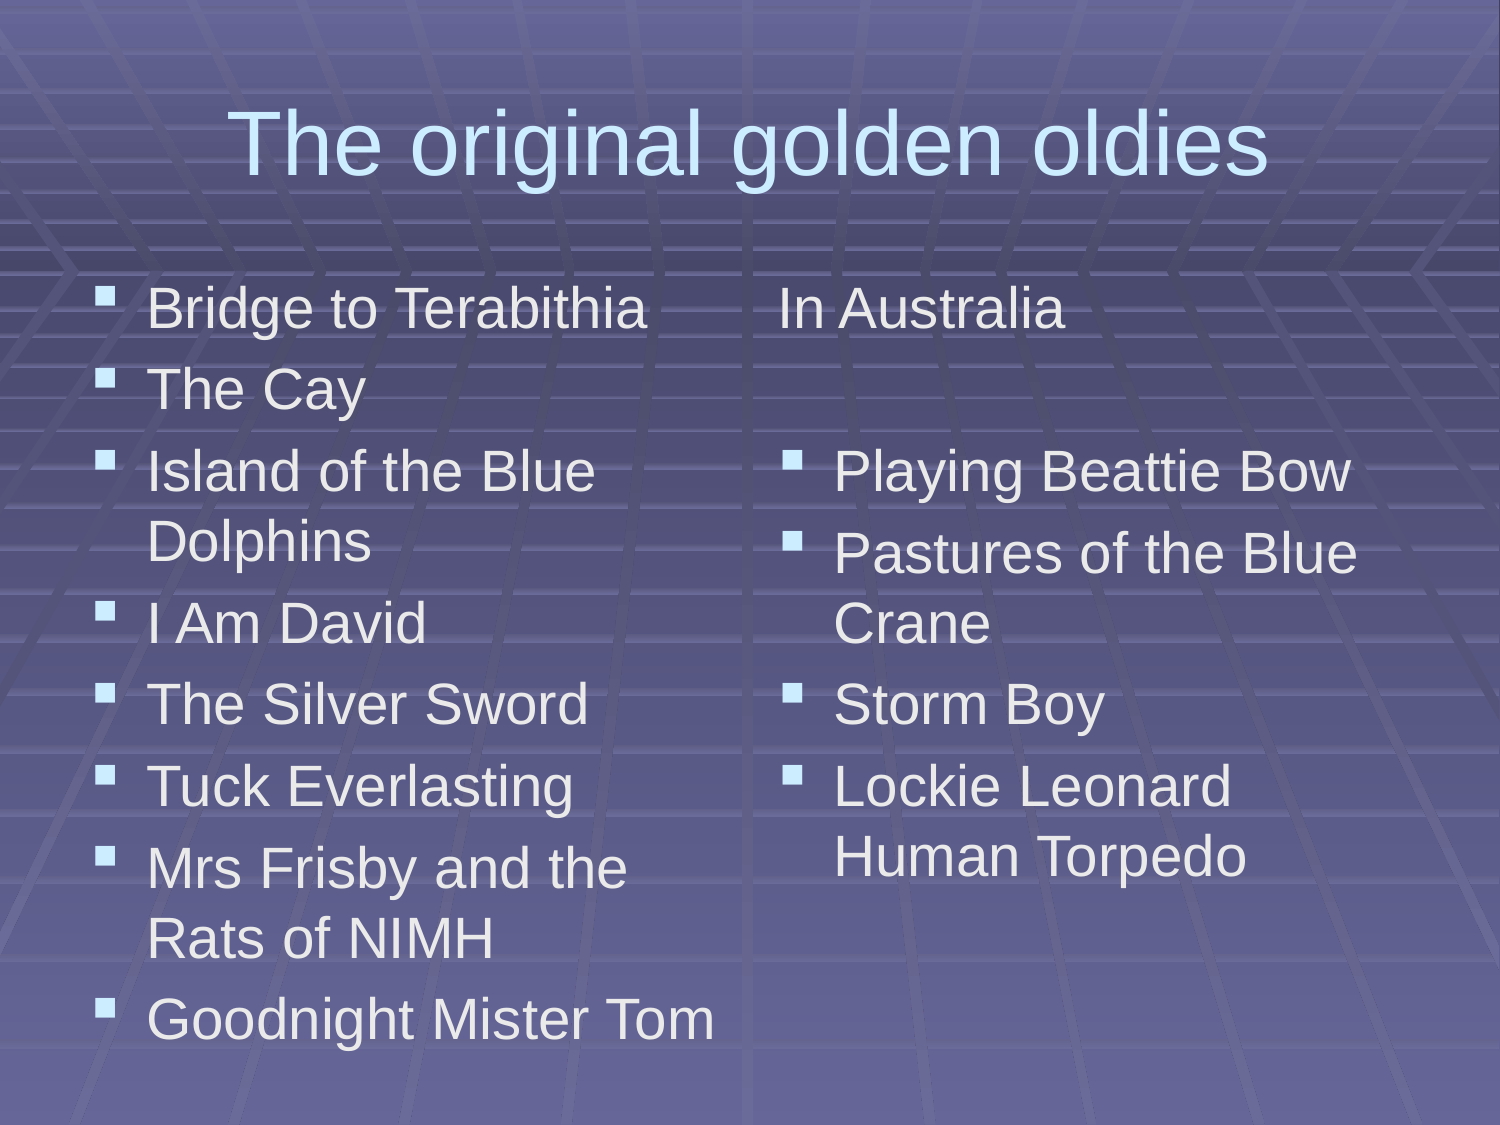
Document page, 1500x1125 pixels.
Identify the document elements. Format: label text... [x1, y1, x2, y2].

title The original golden oldies [74, 44, 1425, 233]
list In Australia Playing Beattie Bow Pastures of the Blue Crane Storm Boy Lockie Leonard Human Torpedo [761, 261, 1425, 1001]
list Bridge to Terabithia The Cay Island of the Blue Dolphins I Am David The Silver Sword Tuck Everlasting Mrs Frisby and the Rats of NIMH Goodnight Mister Tom [74, 261, 738, 1001]
